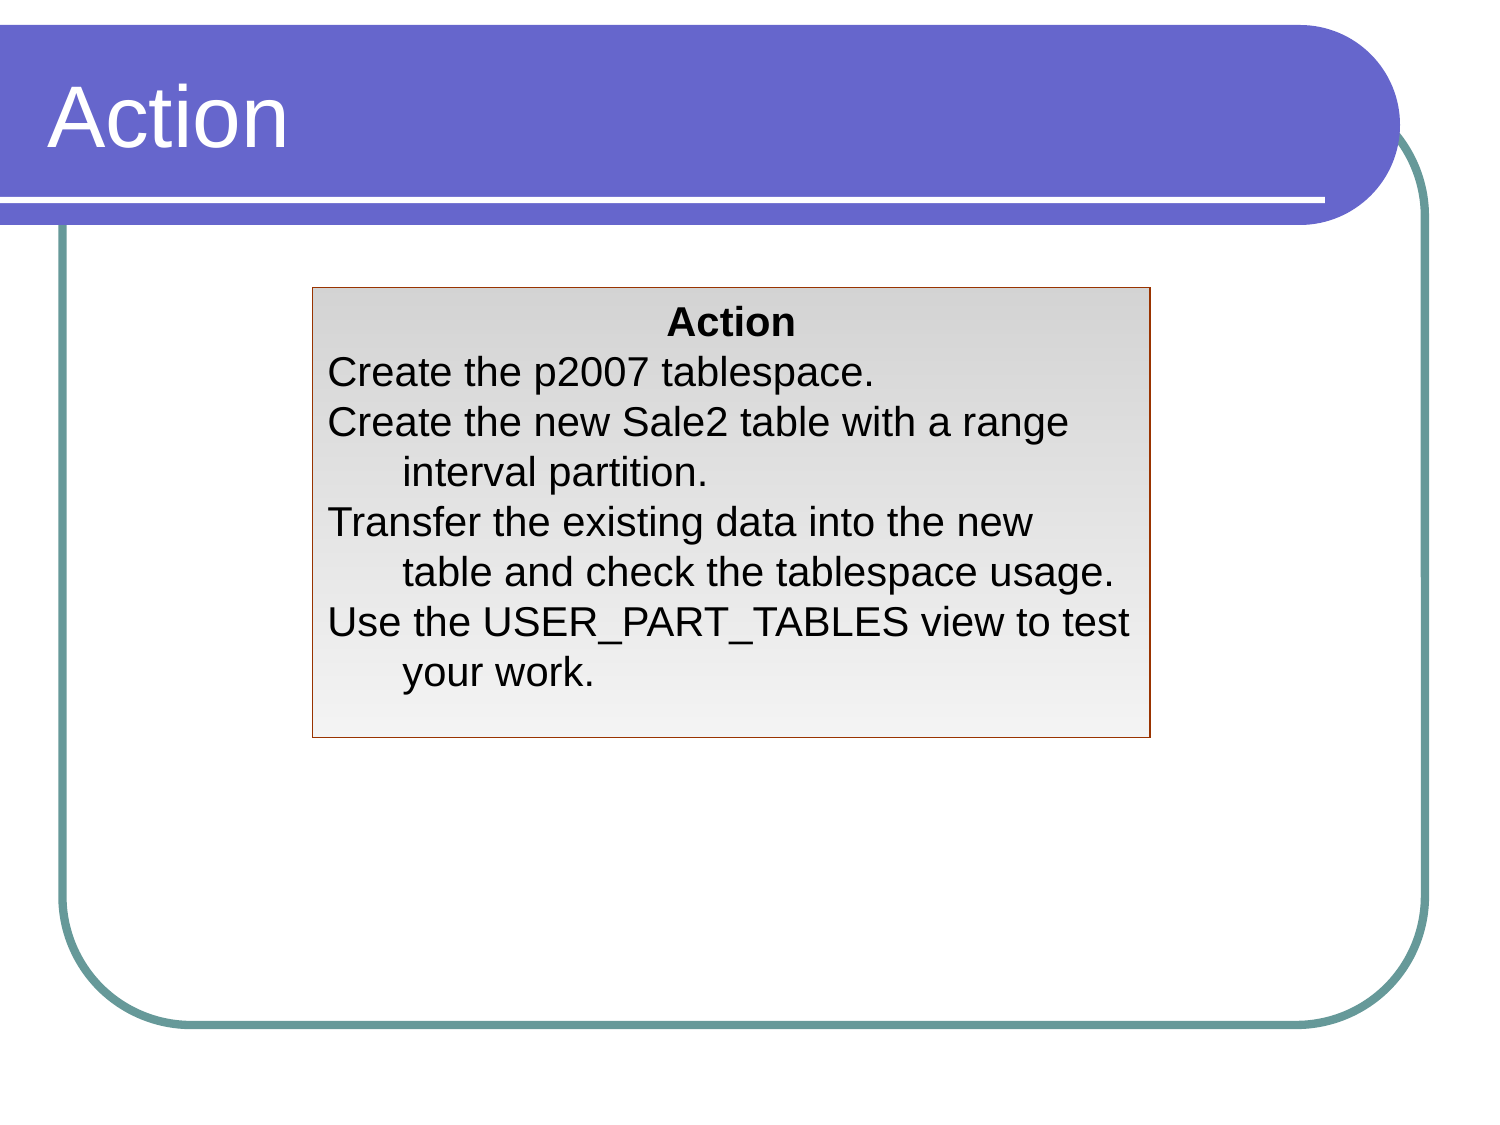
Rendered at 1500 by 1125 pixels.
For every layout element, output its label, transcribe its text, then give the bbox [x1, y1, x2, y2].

text_box Action Create the p2007 tablespace. Create the new Sale2 table with a range interval partition. Transfer the existing data into the new table and check the tablespace usage. Use the USER_PART_TABLES view to test your work. [312, 287, 1150, 738]
title Action [31, 37, 1348, 188]
